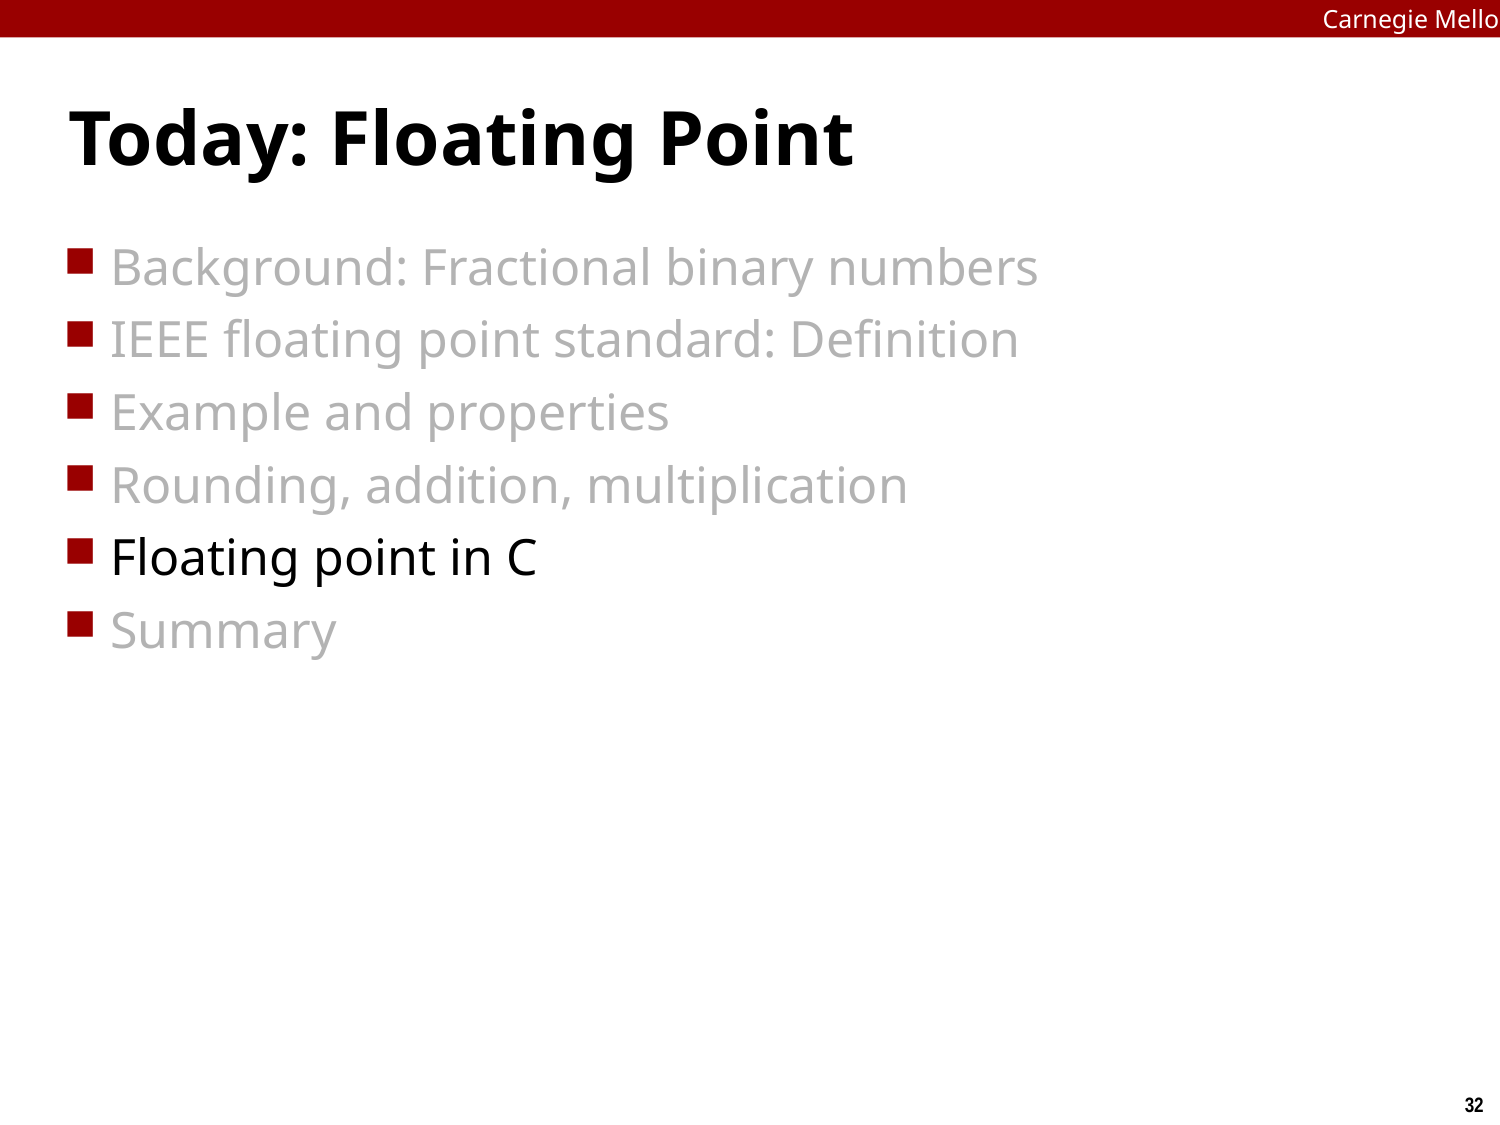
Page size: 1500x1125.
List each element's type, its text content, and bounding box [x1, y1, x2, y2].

title Today: Floating Point [62, 41, 1438, 228]
list Background: Fractional binary numbers IEEE floating point standard: Definition Example and properties Rounding, addition, multiplication Floating point in C Summary [62, 228, 1438, 1122]
text_box [0, 0, 1500, 38]
text_box Carnegie Mellon [1322, 3, 1500, 33]
